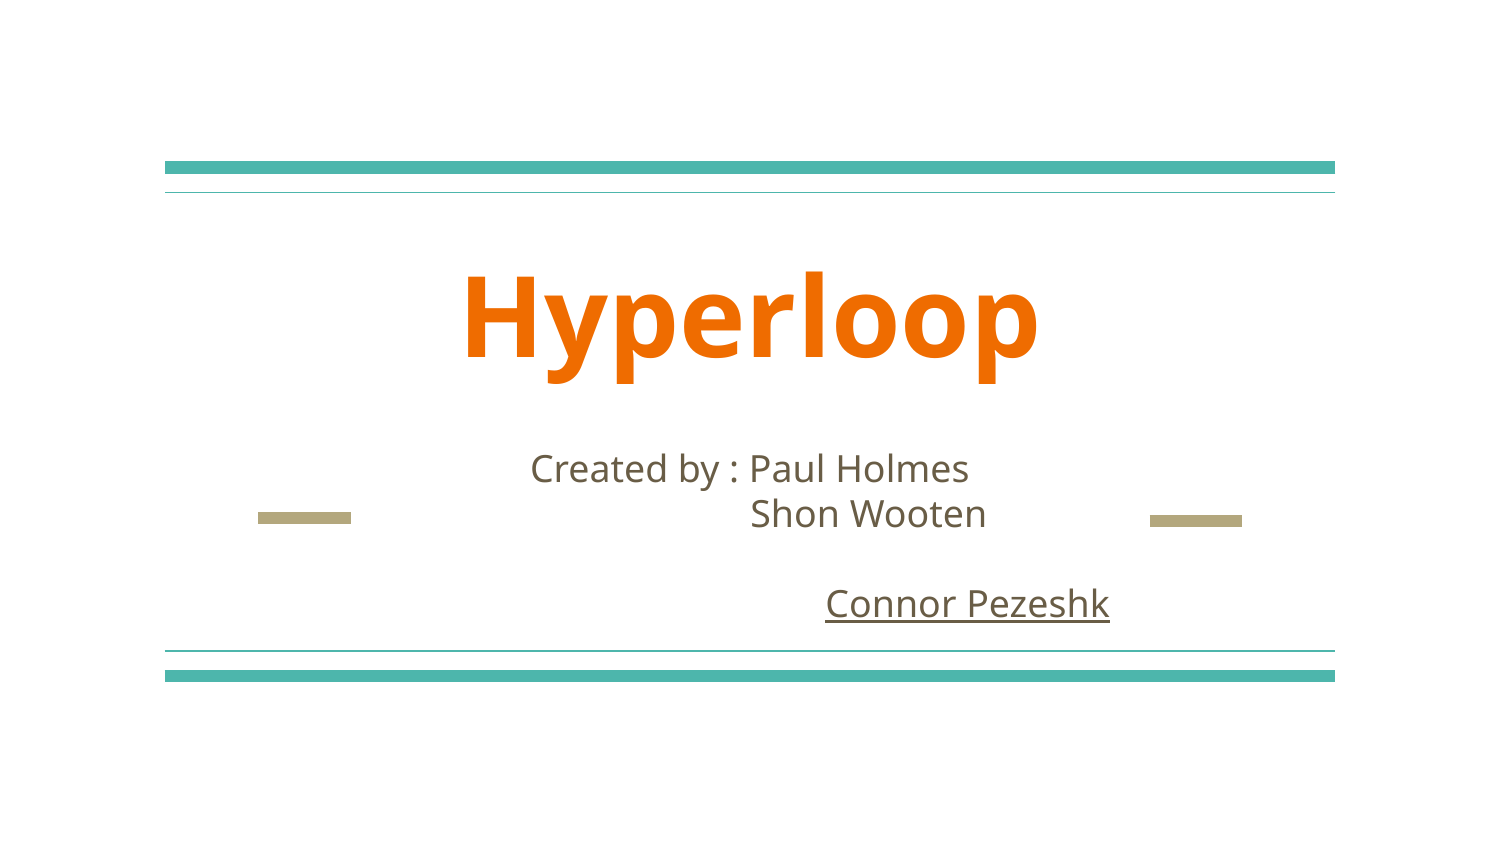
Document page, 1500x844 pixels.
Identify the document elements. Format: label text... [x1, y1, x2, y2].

title Hyperloop [164, 226, 1336, 395]
subtitle Created by : Paul Holmes Shon Wooten Connor Pezeshk [350, 429, 1150, 598]
